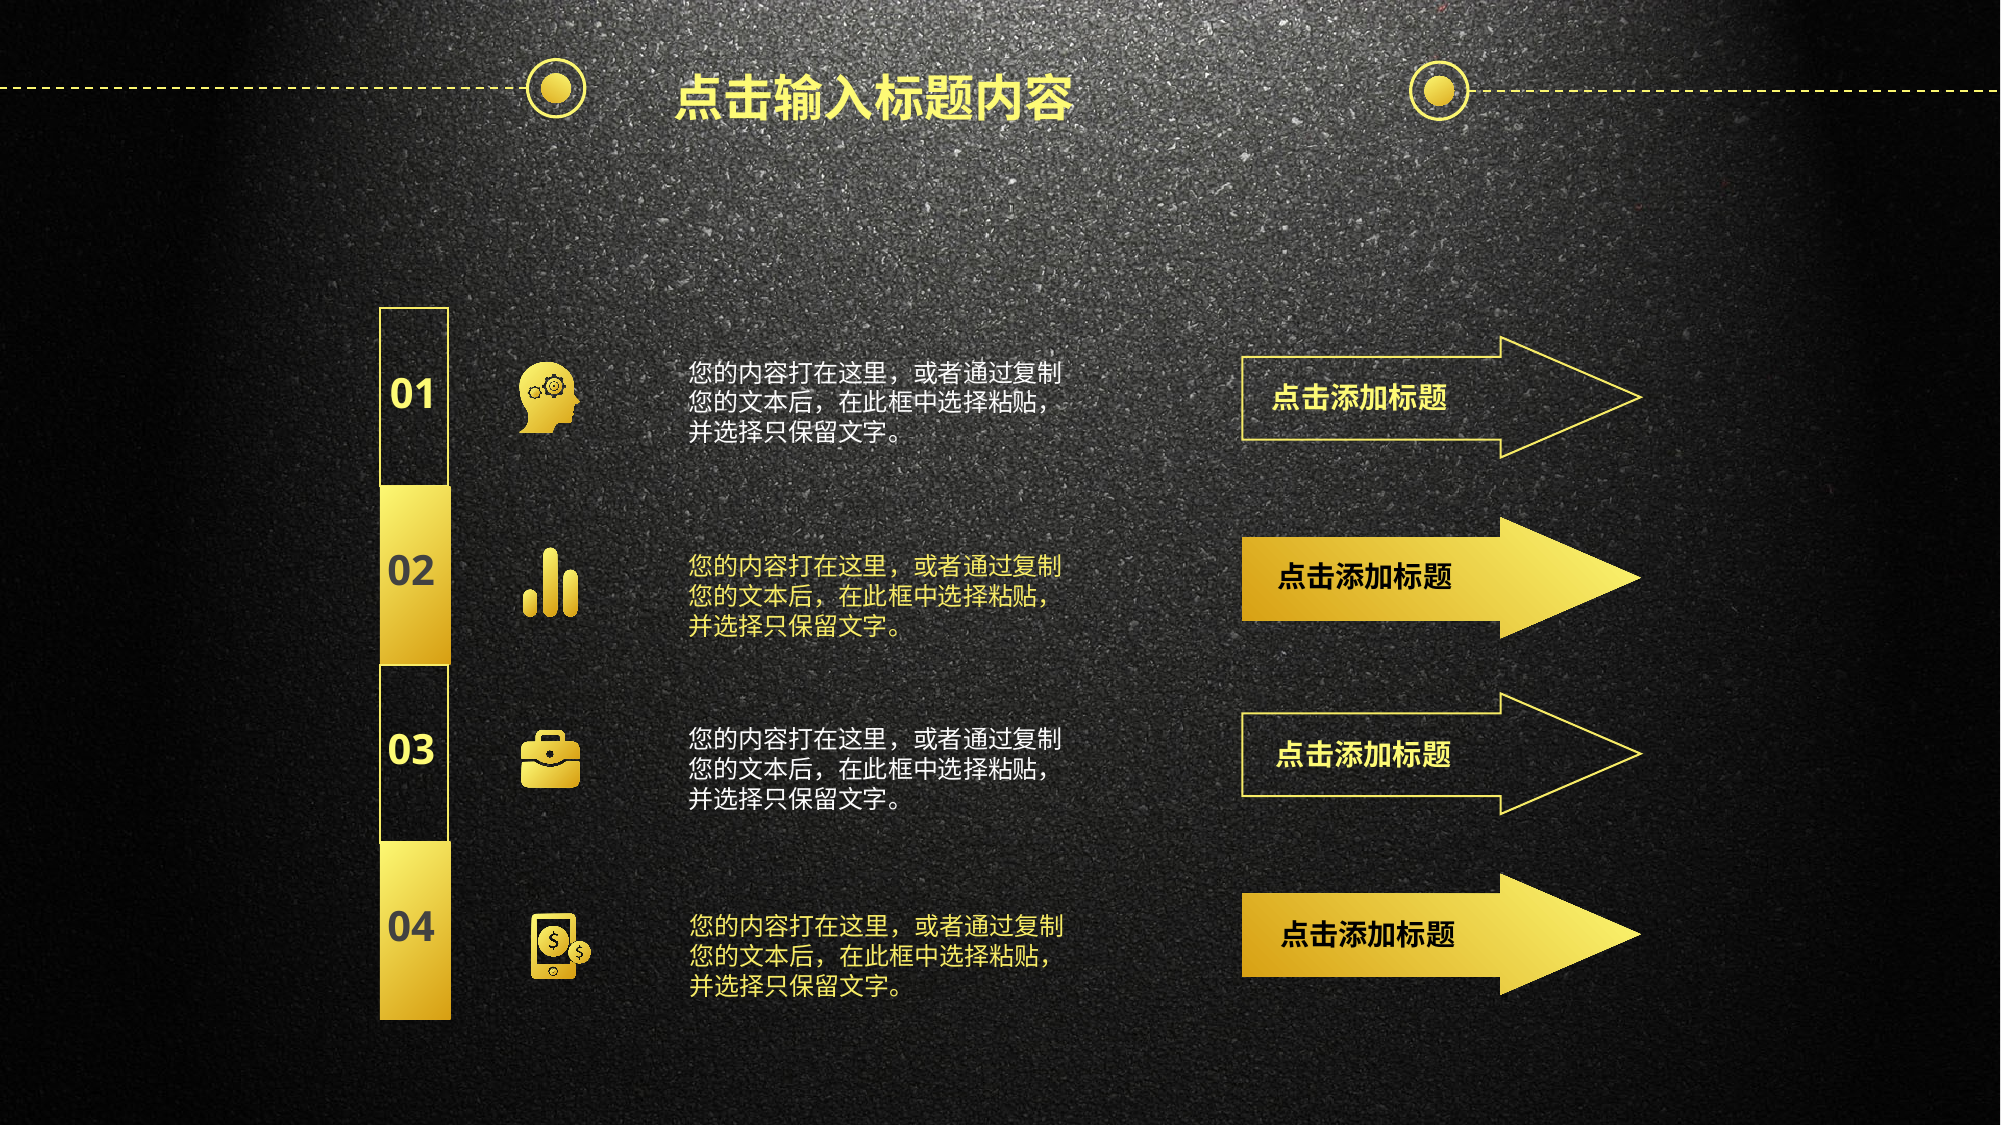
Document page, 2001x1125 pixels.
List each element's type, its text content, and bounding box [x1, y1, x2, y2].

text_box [1242, 336, 1641, 458]
text_box 您的内容打在这里，或者通过复制 您的文本后，在此框中选择粘贴， 并选择只保留文字。 [673, 715, 1079, 821]
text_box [523, 547, 578, 617]
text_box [374, 664, 448, 841]
picture [0, 0, 2001, 1125]
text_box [531, 913, 592, 979]
text_box [526, 58, 586, 118]
text_box 您的内容打在这里，或者通过复制 您的文本后，在此框中选择粘贴， 并选择只保留文字。 [675, 903, 1080, 1008]
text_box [377, 307, 451, 486]
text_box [1242, 693, 1641, 814]
text_box [540, 72, 572, 105]
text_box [1242, 517, 1641, 639]
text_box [374, 486, 451, 665]
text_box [374, 841, 451, 1020]
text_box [519, 361, 583, 433]
text_box 您的内容打在这里，或者通过复制 您的文本后，在此框中选择粘贴， 并选择只保留文字。 [673, 543, 1079, 648]
text_box 点击输入标题内容 [612, 42, 1089, 138]
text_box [1242, 873, 1641, 995]
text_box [521, 730, 580, 788]
text_box [1423, 74, 1456, 107]
text_box [1409, 61, 1470, 121]
text_box 您的内容打在这里，或者通过复制 您的文本后，在此框中选择粘贴， 并选择只保留文字。 [673, 349, 1079, 455]
